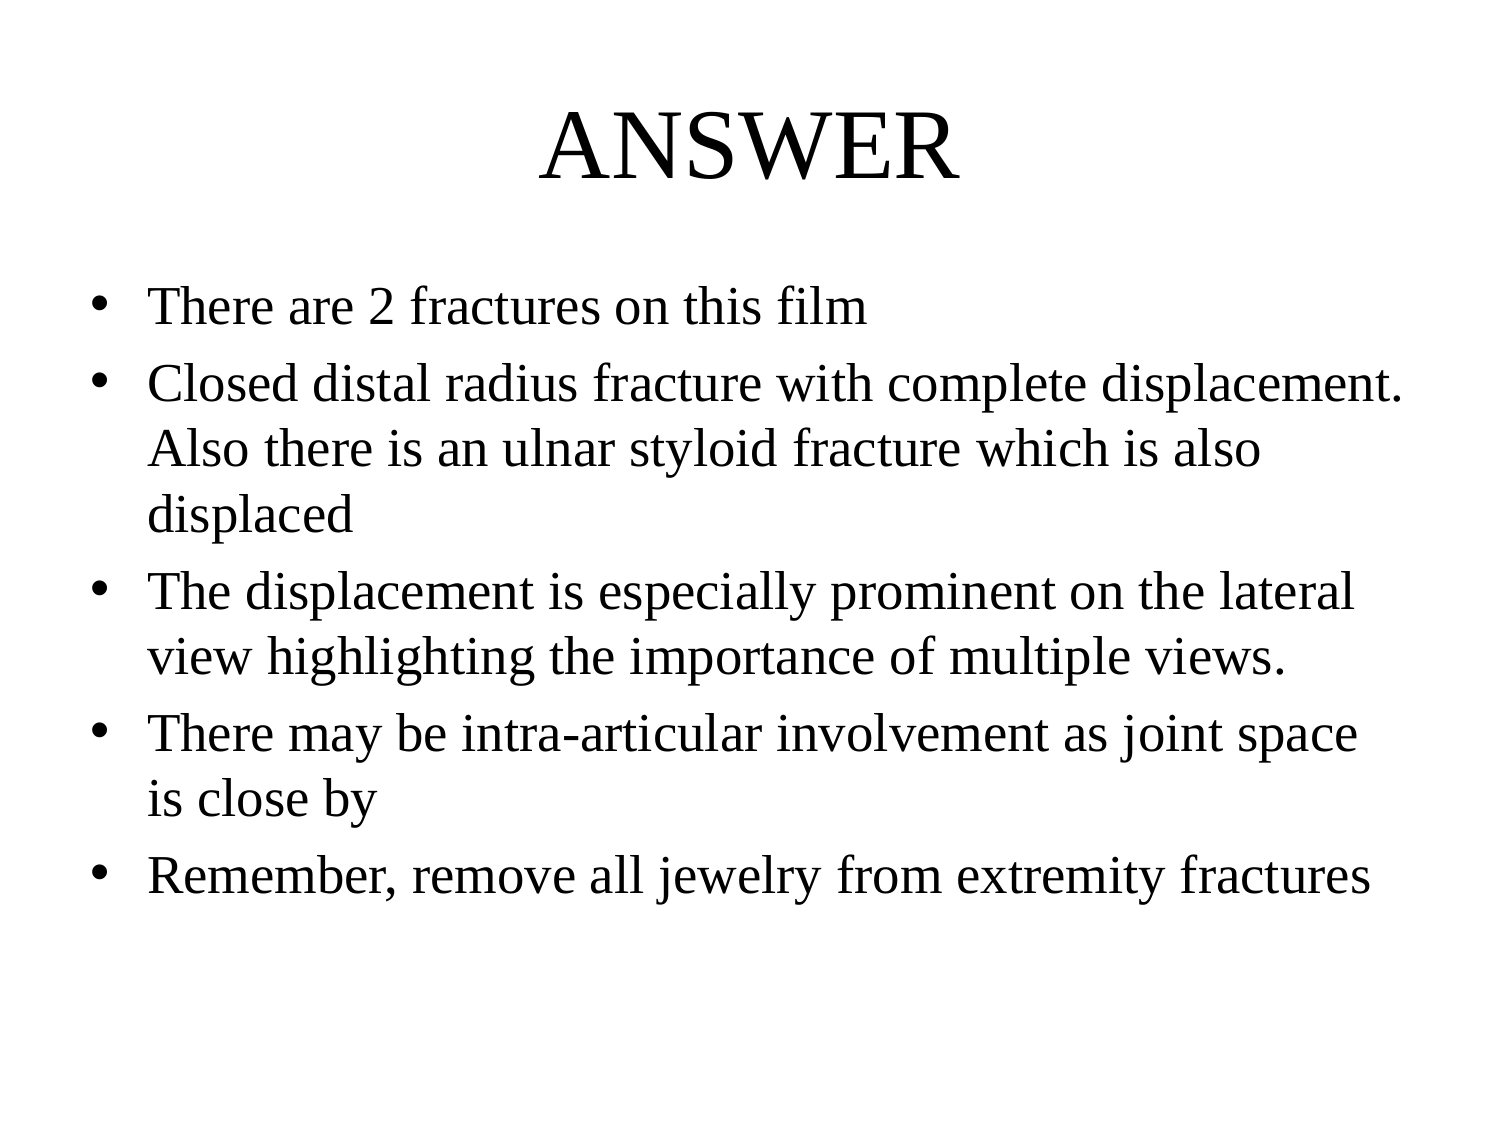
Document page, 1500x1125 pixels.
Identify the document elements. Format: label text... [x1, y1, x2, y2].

title ANSWER [75, 45, 1425, 233]
list There are 2 fractures on this film Closed distal radius fracture with complete displacement. Also there is an ulnar styloid fracture which is also displaced The displacement is especially prominent on the lateral view highlighting the importance of multiple views. There may be intra-articular involvement as joint space is close by Remember, remove all jewelry from extremity fractures [75, 262, 1425, 1005]
